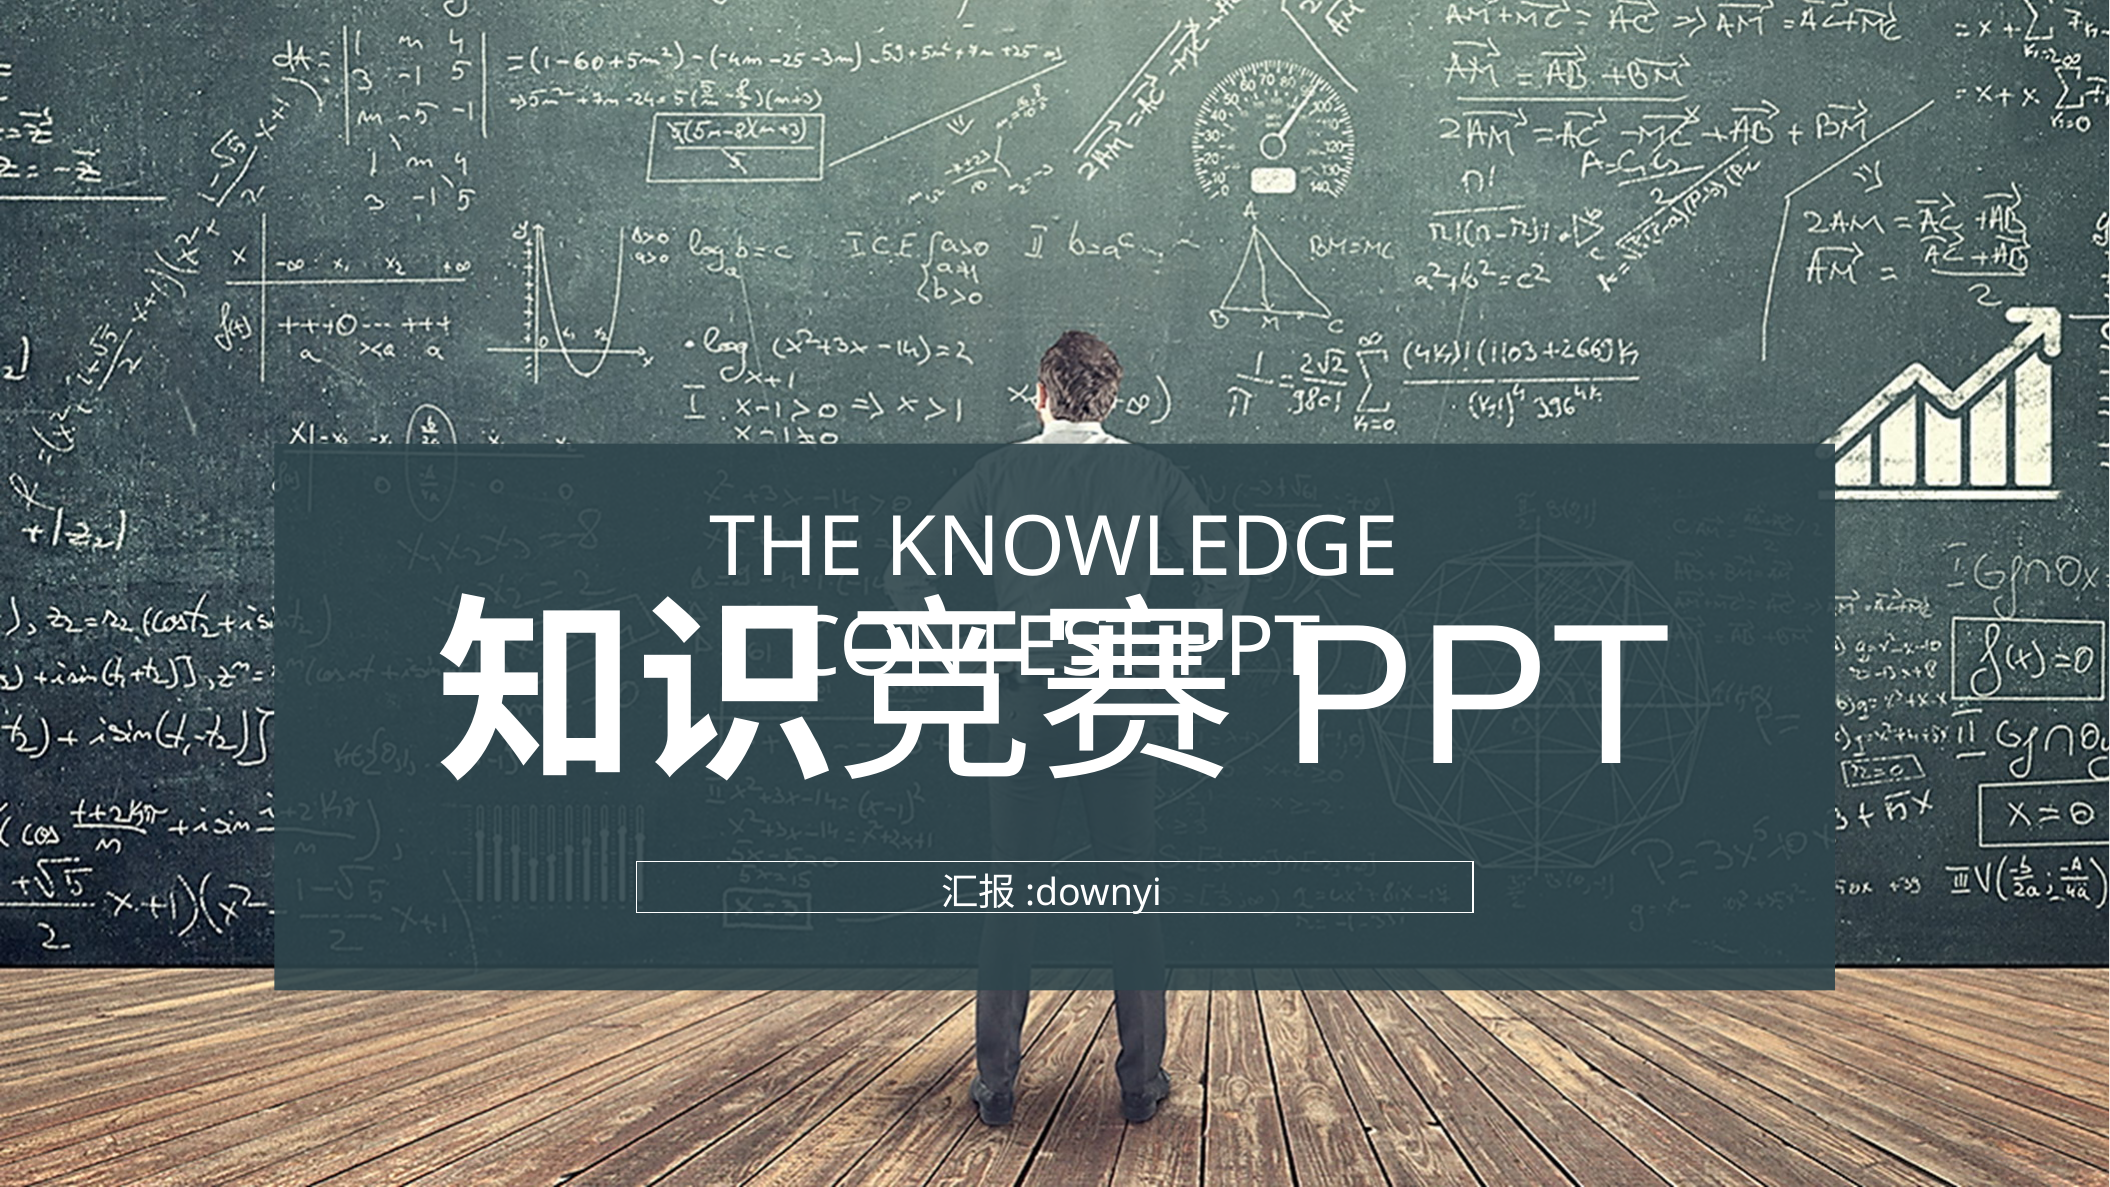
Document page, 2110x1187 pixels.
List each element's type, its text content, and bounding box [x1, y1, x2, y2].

text_box [0, 0, 2110, 1187]
text_box [273, 443, 1836, 992]
text_box 汇报:downyi [636, 861, 1473, 913]
text_box 知识竞赛PPT [428, 563, 1682, 804]
text_box The knowledge contest PPT [546, 492, 1563, 563]
